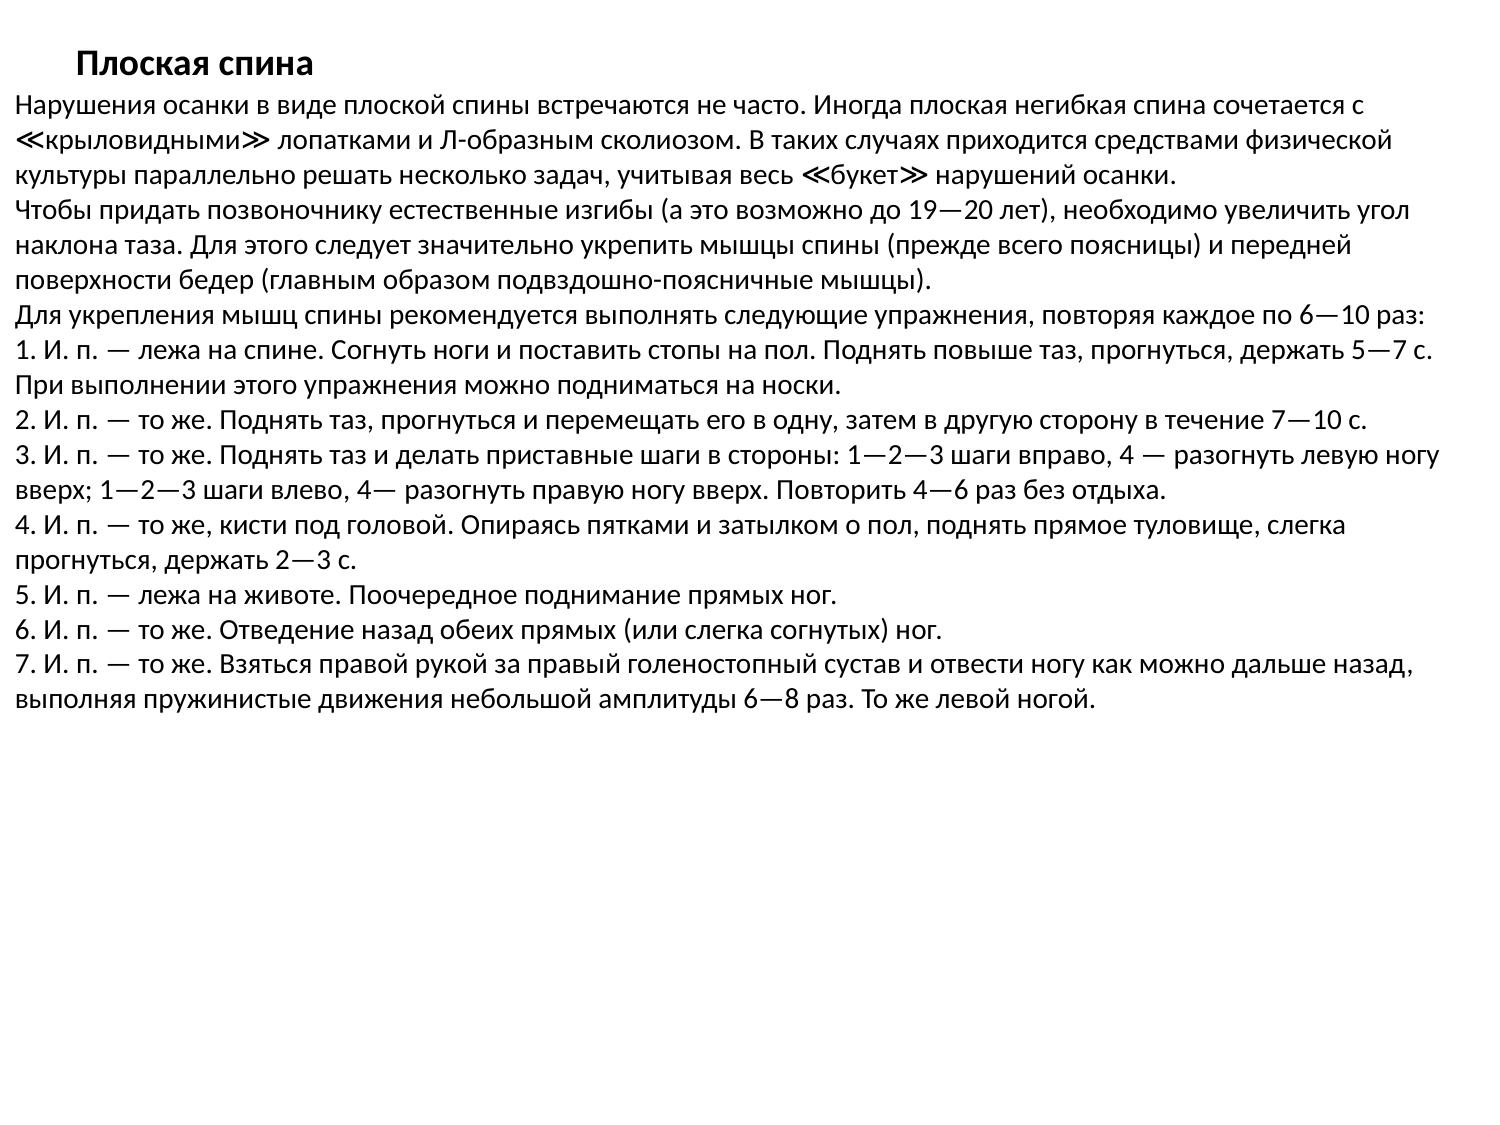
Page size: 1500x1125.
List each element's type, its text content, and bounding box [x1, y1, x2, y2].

text_box Плоская спина [61, 30, 330, 78]
text_box Нарушения осанки в виде плоской спины встречаются не часто. Иногда плоская негибкая спина сочетается с ≪крыловидными≫ лопатками и Л-образным сколиозом. В таких случаях приходится средствами физической культуры параллельно решать несколько задач, учитывая весь ≪букет≫ нарушений осанки. Чтобы придать позвоночнику естественные изгибы (а это возможно до 19—20 лет), необходимо увеличить угол наклона таза. Для этого следует значительно укрепить мышцы спины (прежде всего поясницы) и передней поверхности бедер (главным образом подвздошно-поясничные мышцы). Для укрепления мышц спины рекомендуется выполнять следующие упражнения, повторяя каждое по 6—10 раз: 1. И. п. — лежа на спине. Согнуть ноги и поставить стопы на пол. Поднять повыше таз, прогнуться, держать 5—7 с. При выполнении этого упражнения можно подниматься на носки. 2. И. п. — то же. Поднять таз, прогнуться и перемещать его в одну, затем в другую сторону в течение 7—10 с. 3. И. п. — то же. Поднять таз и делать приставные шаги в стороны: 1—2—3 шаги вправо, 4 — разогнуть левую ногу вверх; 1—2—3 шаги влево, 4— разогнуть правую ногу вверх. Повторить 4—6 раз без отдыха. 4. И. п. — то же, кисти под головой. Опираясь пятками и затылком о пол, поднять прямое туловище, слегка прогнуться, держать 2—3 с. 5. И. п. — лежа на животе. Поочередное поднимание прямых ног. 6. И. п. — то же. Отведение назад обеих прямых (или слегка согнутых) ног. 7. И. п. — то же. Взяться правой рукой за правый голеностопный сустав и отвести ногу как можно дальше назад, выполняя пружинистые движения небольшой амплитуды 6—8 раз. То же левой ногой. [0, 78, 1500, 838]
